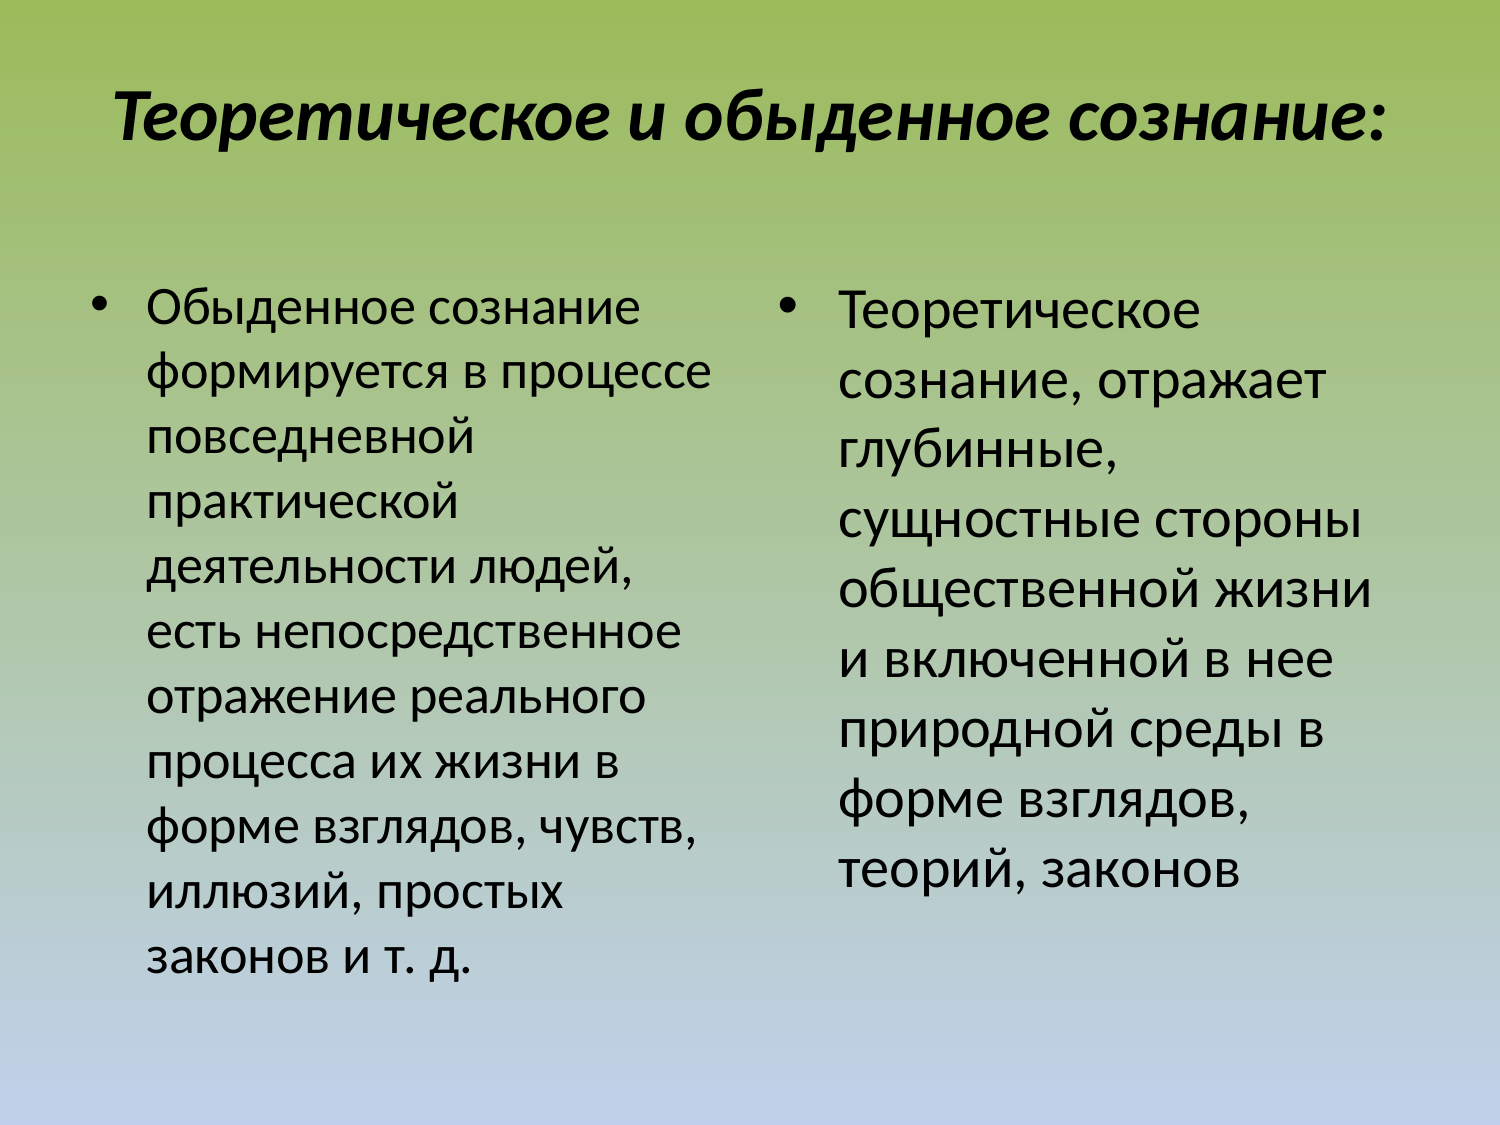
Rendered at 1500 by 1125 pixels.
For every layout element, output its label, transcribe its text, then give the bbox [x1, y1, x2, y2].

title Теоретическое и обыденное сознание: [75, 45, 1425, 176]
list Обыденное сознание формируется в процессе повседневной практической деятельности людей, есть непосредственное отражение реального процесса их жизни в форме взглядов, чувств, иллюзий, простых законов и т. д. [75, 262, 738, 1005]
list Теоретическое сознание, отражает глубинные, сущностные стороны общественной жизни и включенной в нее природной среды в форме взглядов, теорий, законов [762, 262, 1425, 1005]
